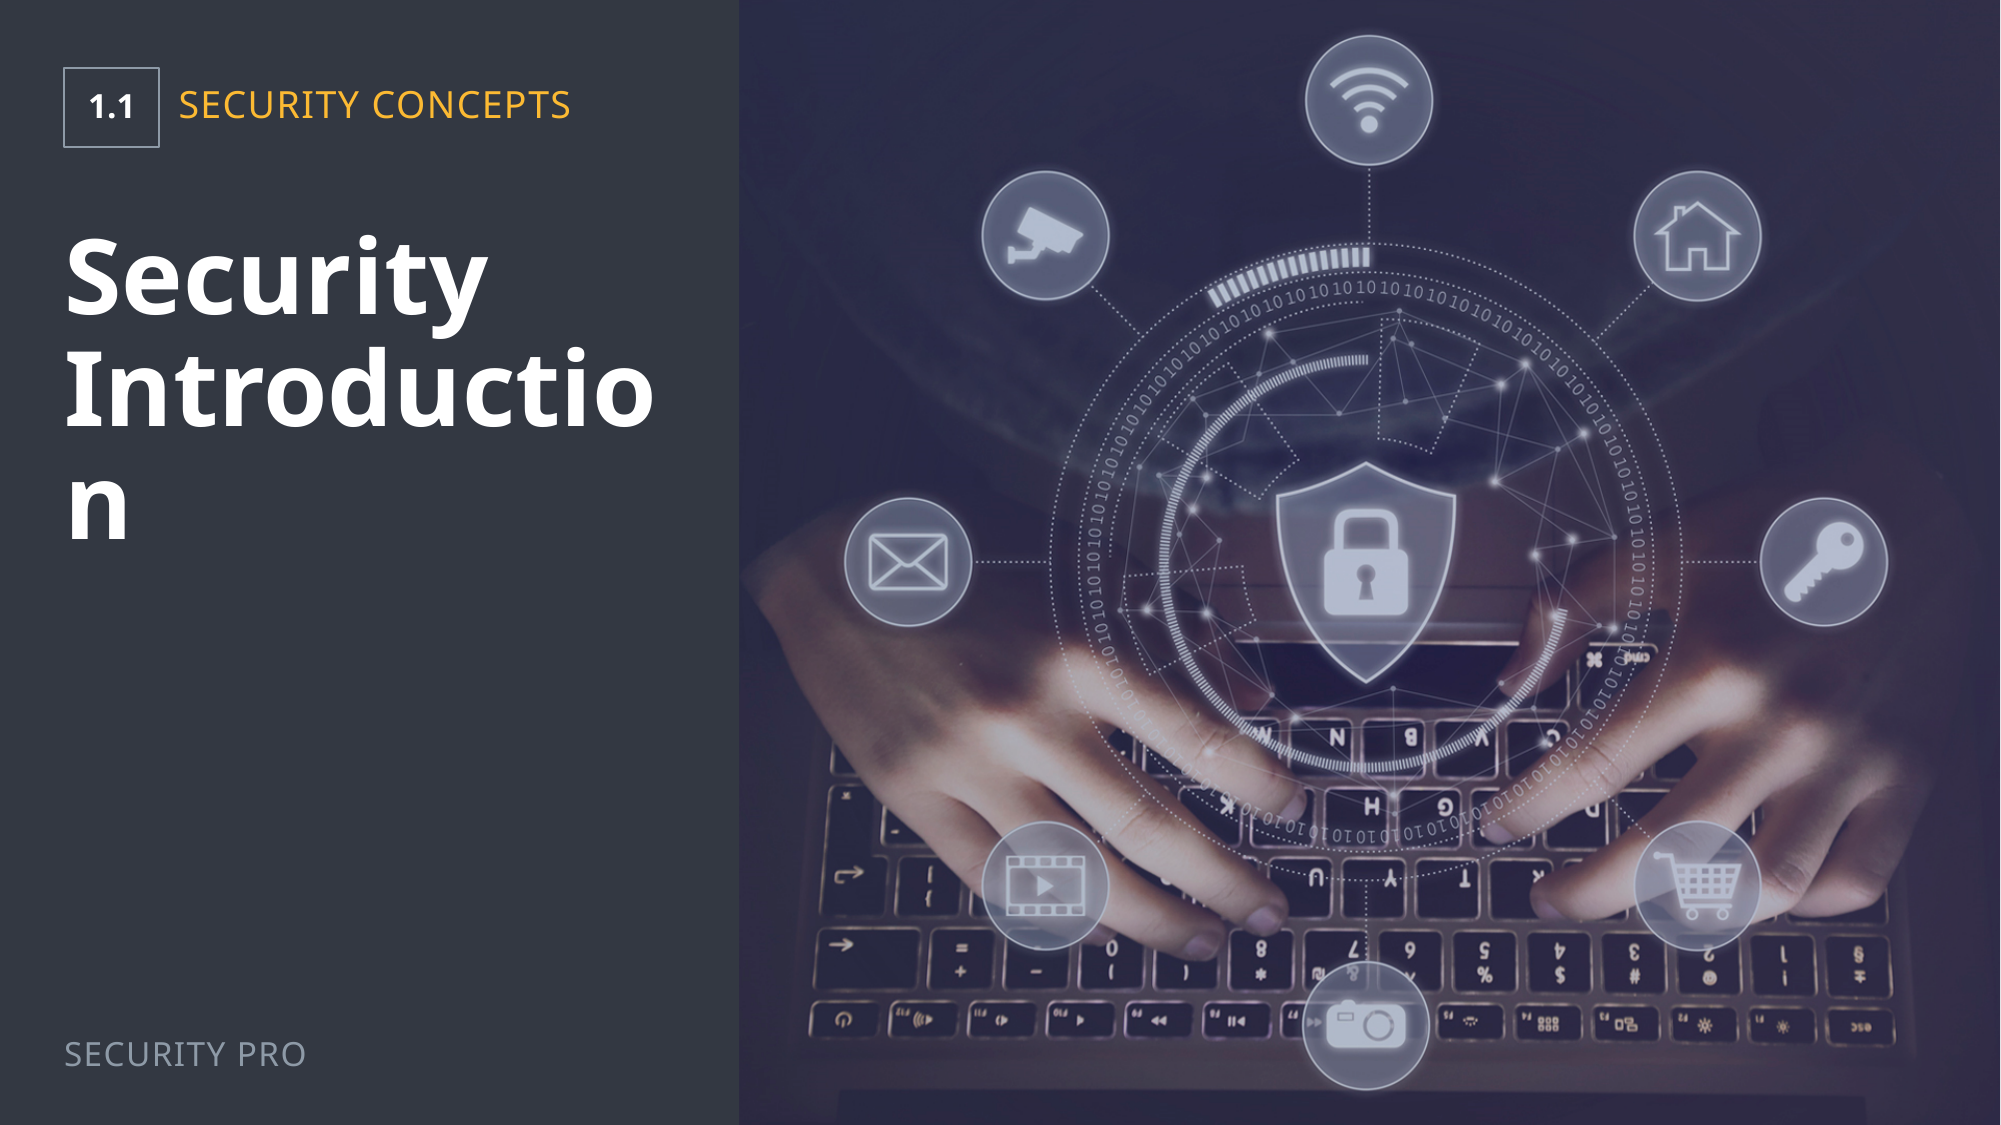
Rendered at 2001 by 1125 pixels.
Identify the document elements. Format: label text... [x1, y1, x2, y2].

list Security Concepts [178, 69, 666, 147]
picture [740, 0, 2001, 1125]
list 1.1 [63, 67, 160, 148]
title Security Introduction [64, 224, 666, 901]
list Security Pro [64, 1032, 666, 1079]
